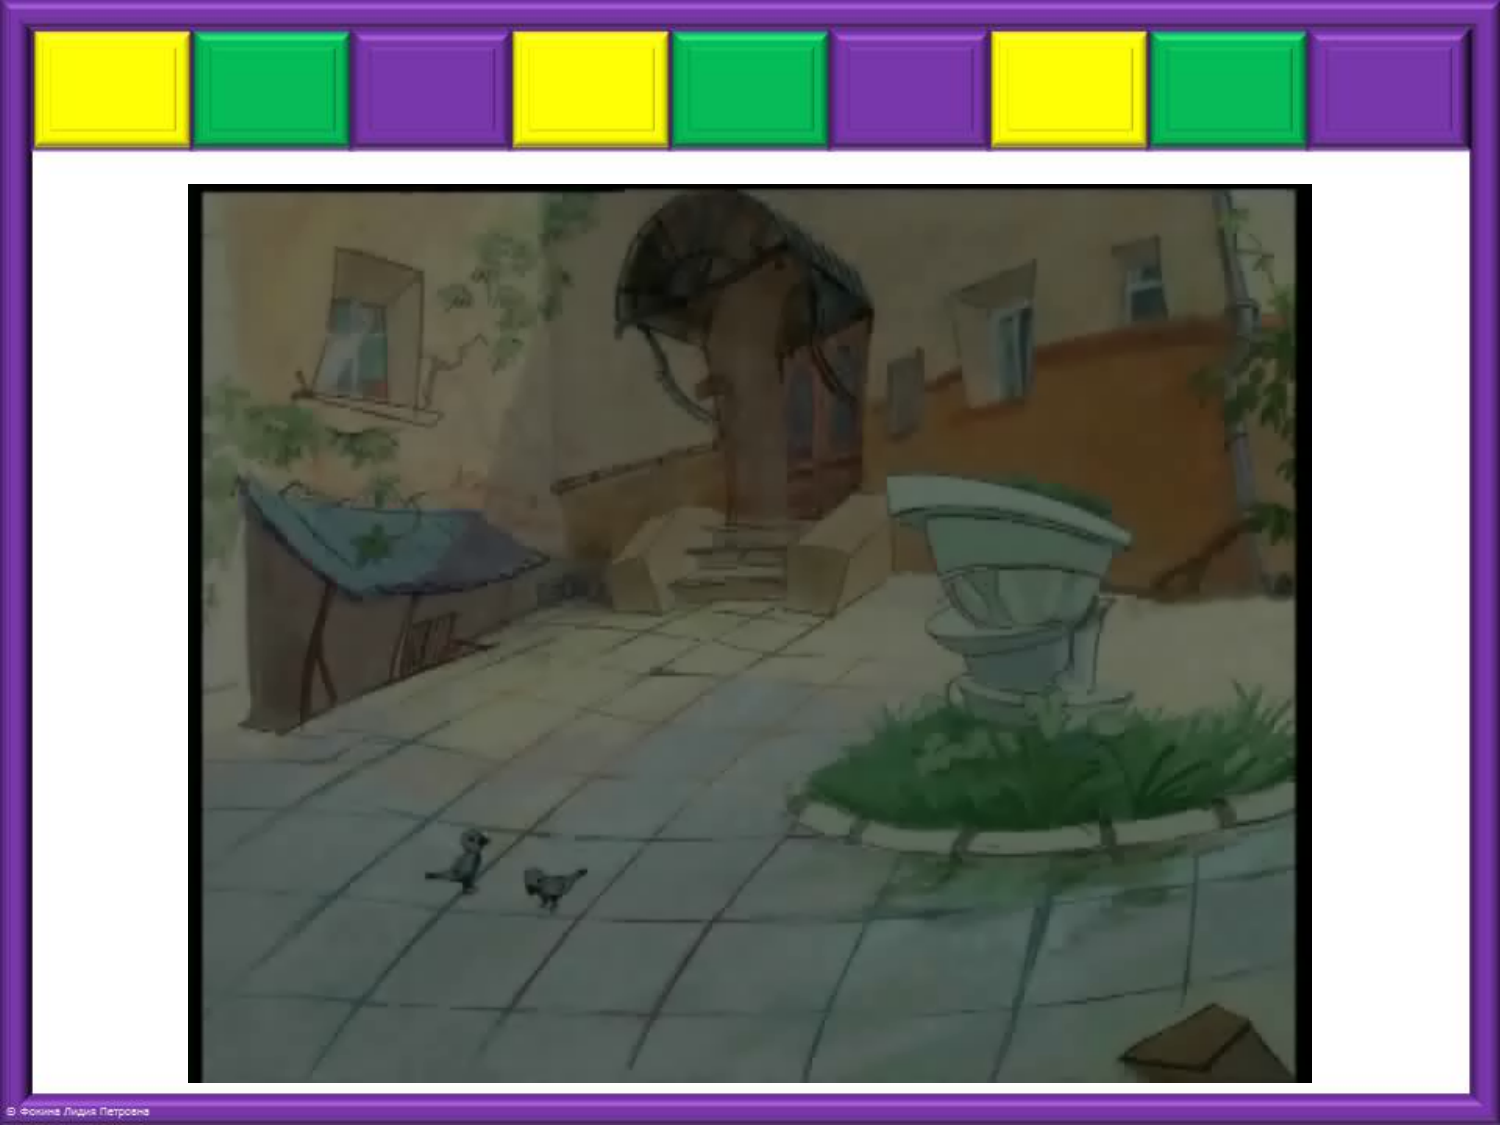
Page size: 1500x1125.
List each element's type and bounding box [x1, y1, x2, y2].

list [187, 183, 1313, 1084]
picture [0, 0, 1500, 1125]
